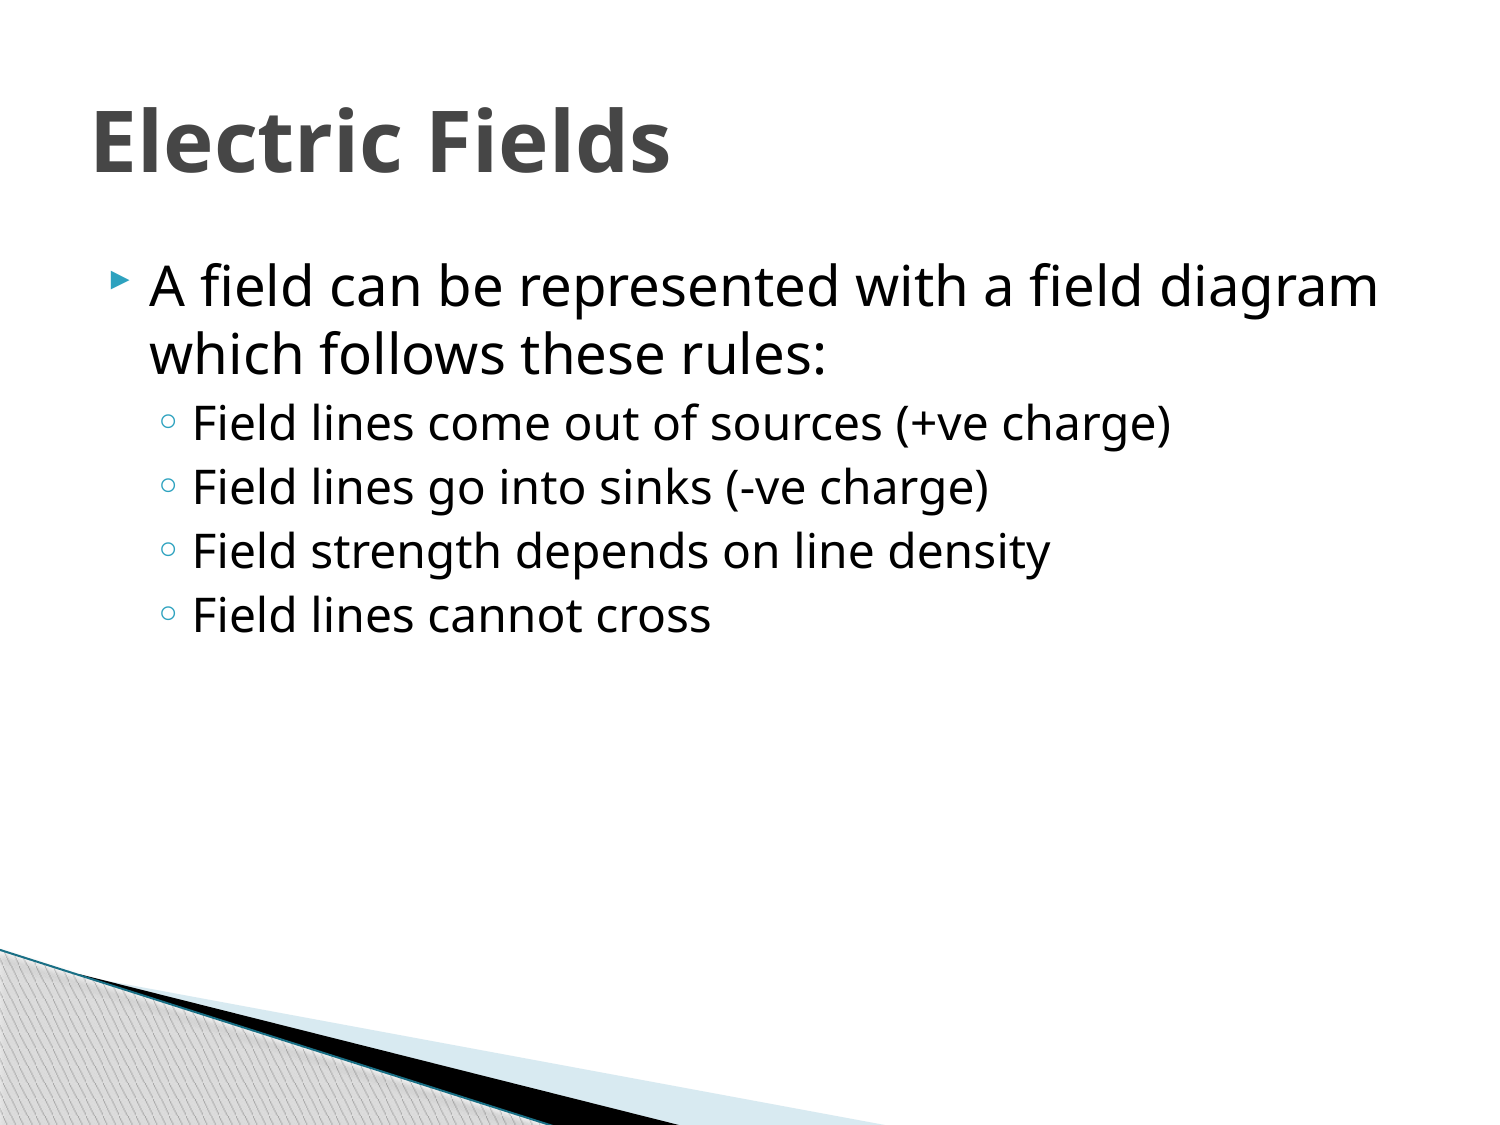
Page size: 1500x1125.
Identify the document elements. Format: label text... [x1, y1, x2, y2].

title Electric Fields [75, 45, 1425, 233]
list A field can be represented with a field diagram which follows these rules: Field lines come out of sources (+ve charge) Field lines go into sinks (-ve charge) Field strength depends on line density Field lines cannot cross [75, 243, 1425, 986]
